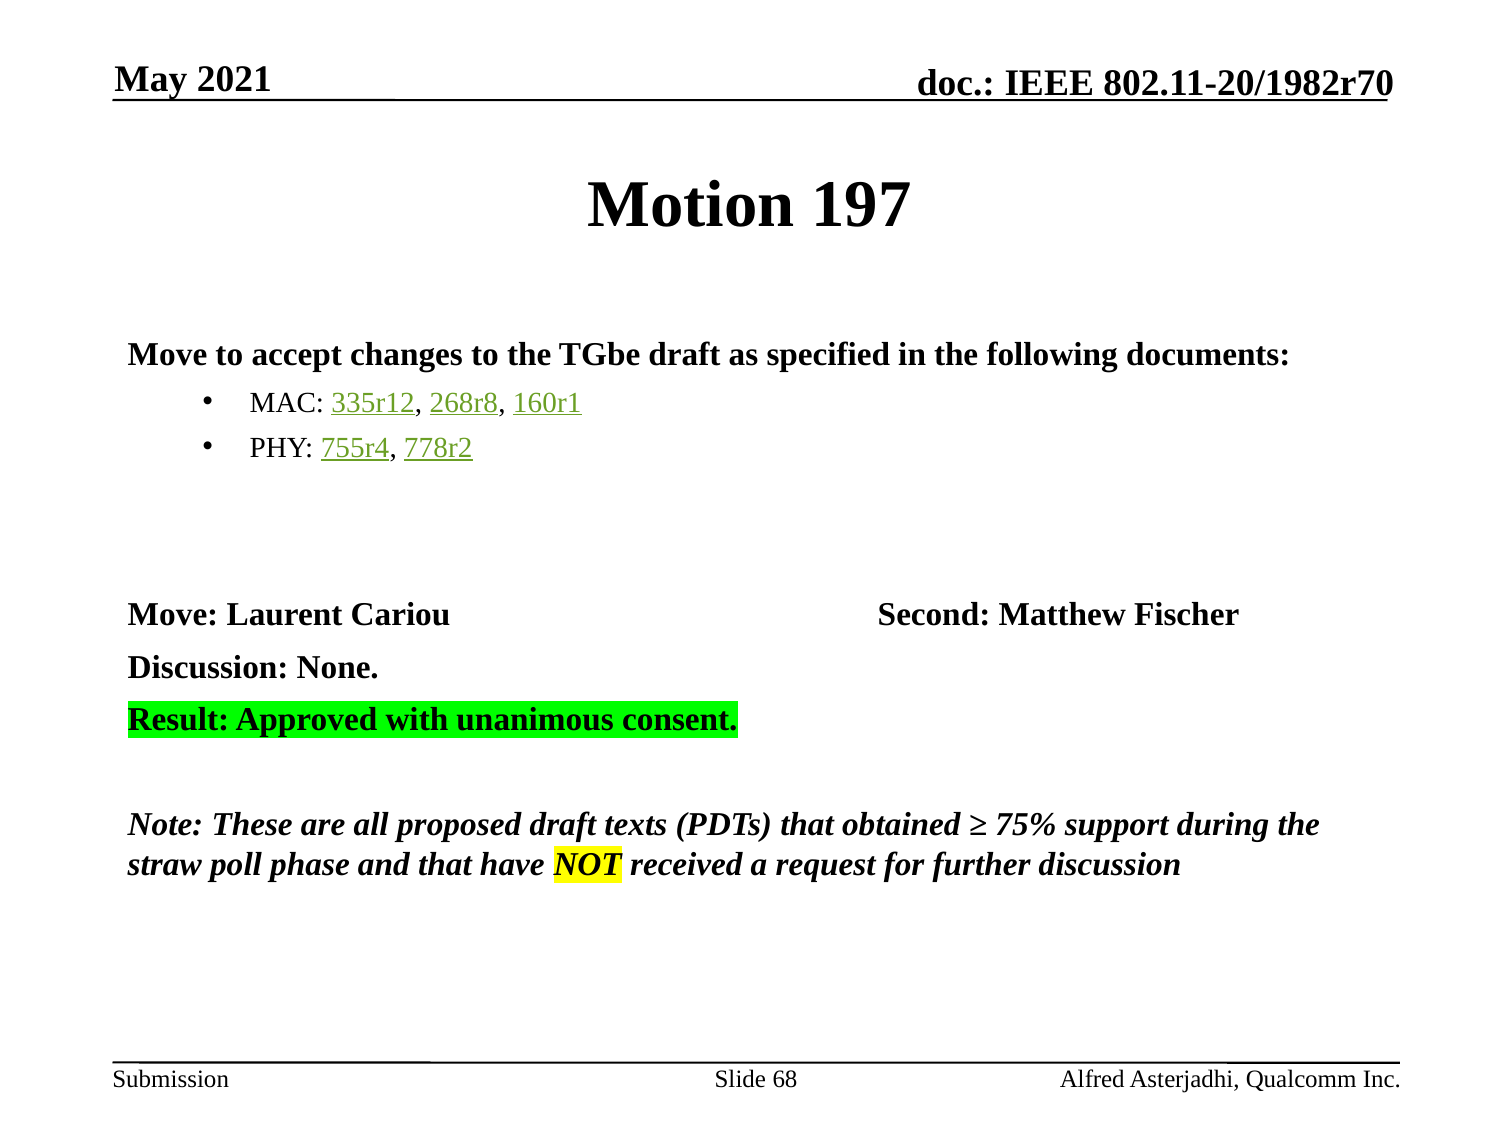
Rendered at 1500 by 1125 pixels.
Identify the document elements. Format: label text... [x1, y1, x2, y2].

list Move to accept changes to the TGbe draft as specified in the following documents: MAC: 335r12, 268r8, 160r1 PHY: 755r4, 778r2 Move: Laurent Cariou Second: Matthew Fischer Discussion: None. Result: Approved with unanimous consent. Note: These are all proposed draft texts (PDTs) that obtained ≥ 75% support during the straw poll phase and that have NOT received a request for further discussion [112, 324, 1388, 1000]
title Motion 197 [112, 112, 1388, 288]
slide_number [114, 54, 423, 100]
footer Alfred Asterjadhi, Qualcomm Inc. [878, 1061, 1402, 1093]
slide_number Slide 68 [712, 1061, 800, 1123]
